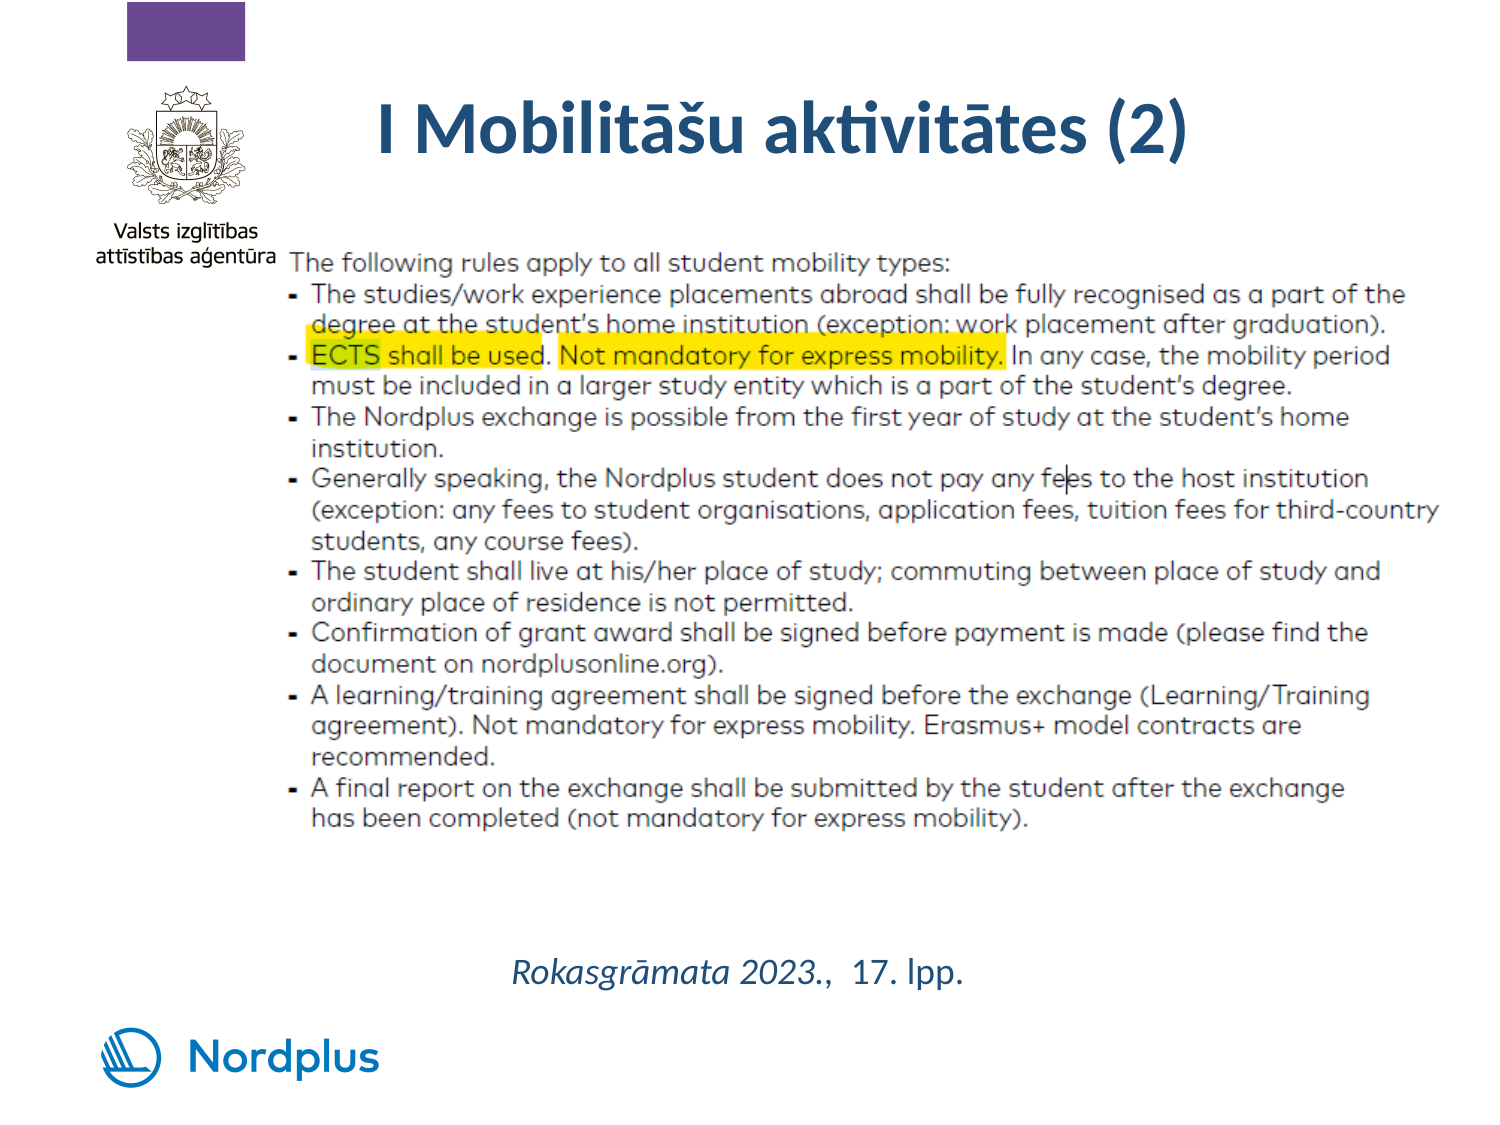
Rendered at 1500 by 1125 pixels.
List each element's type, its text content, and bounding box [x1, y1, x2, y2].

text_box Rokasgrāmata 2023., 17. lpp. [487, 945, 992, 1001]
title I Mobilitāšu aktivitātes (2) [361, 59, 1397, 199]
picture [0, 0, 1500, 1125]
